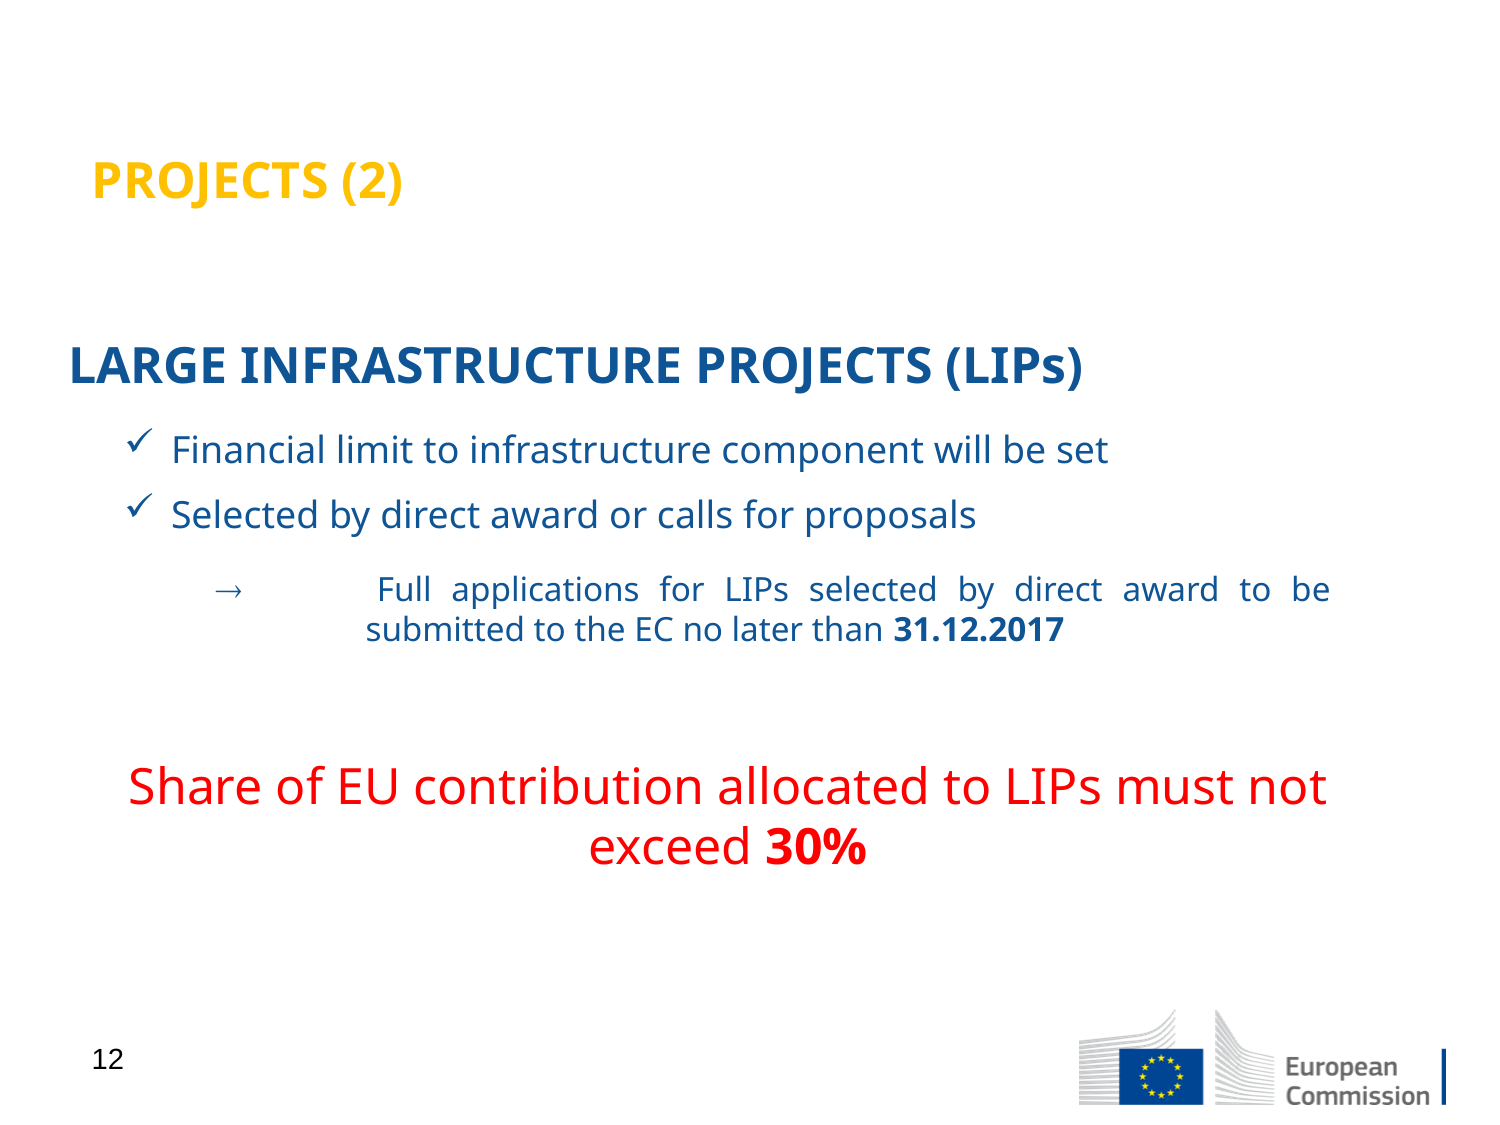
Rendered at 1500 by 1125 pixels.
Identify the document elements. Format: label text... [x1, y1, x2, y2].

title PROJECTS (2) [76, 101, 1427, 256]
picture [1078, 1008, 1447, 1106]
list LARGE INFRASTRUCTURE PROJECTS (LIPs) Financial limit to infrastructure component will be set Selected by direct award or calls for proposals  Full applications for LIPs selected by direct award to be submitted to the EC no later than 31.12.2017 Share of EU contribution allocated to LIPs must not exceed 30% [52, 326, 1404, 923]
slide_number 12 [76, 1032, 427, 1112]
